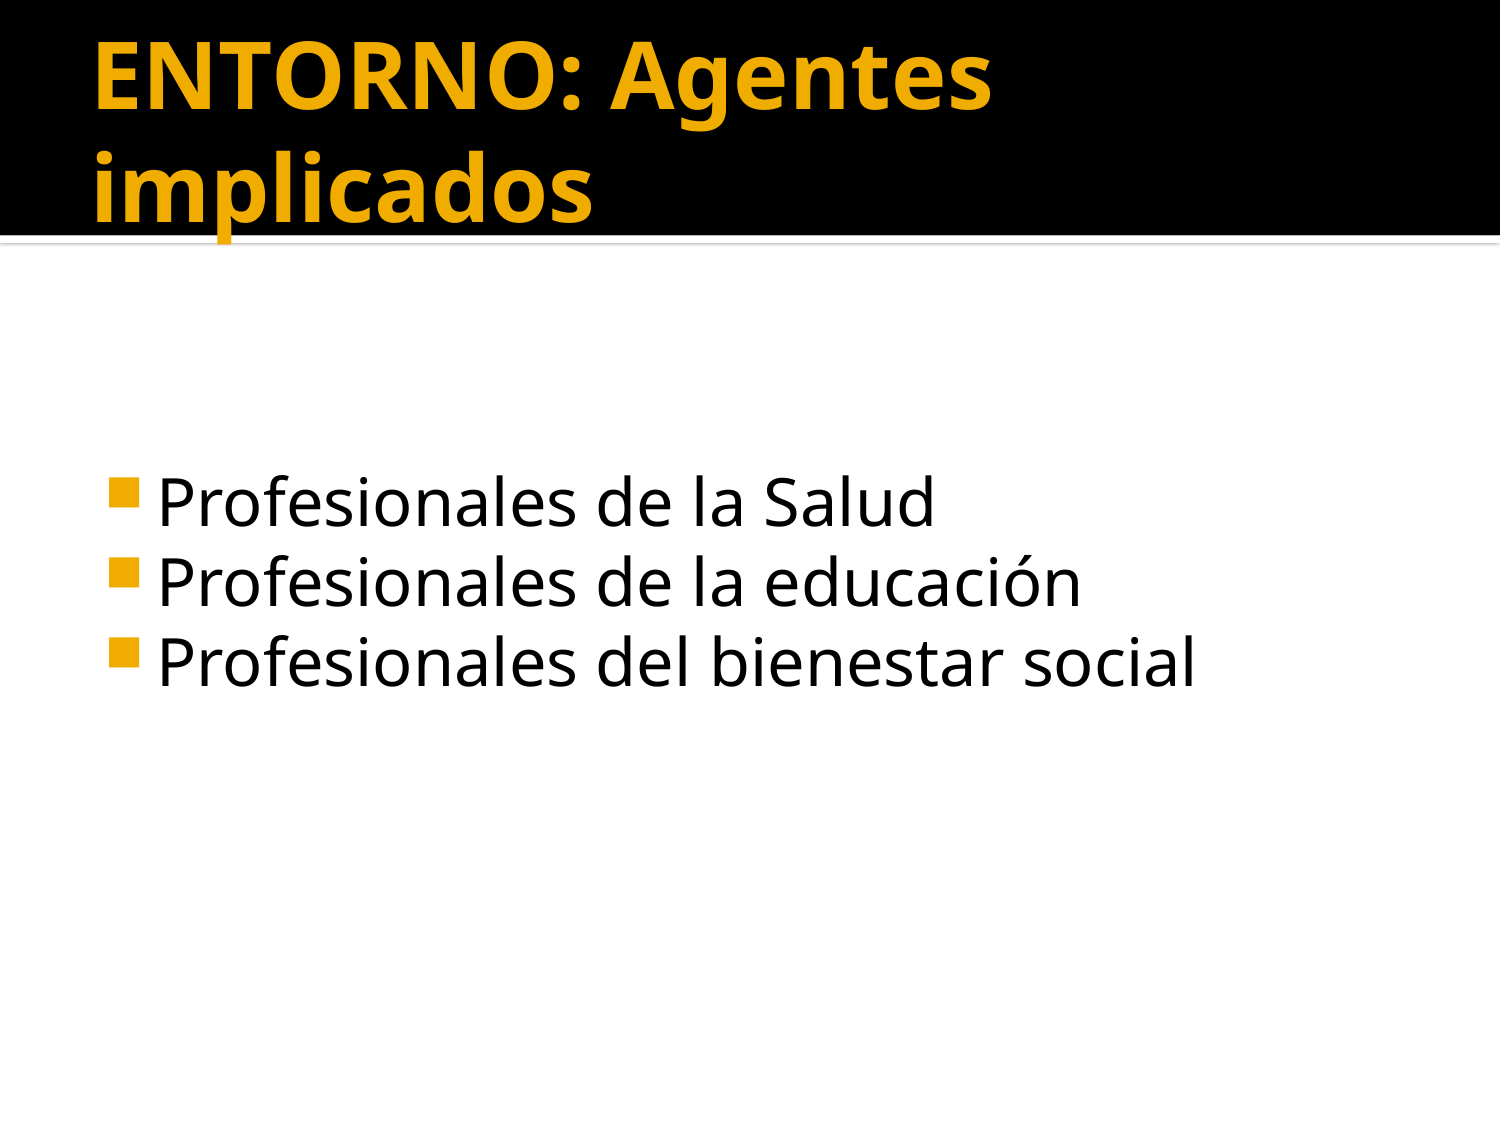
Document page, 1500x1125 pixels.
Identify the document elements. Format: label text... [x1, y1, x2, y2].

list Profesionales de la Salud Profesionales de la educación Profesionales del bienestar social [75, 444, 1425, 1005]
title ENTORNO: Agentes implicados [75, 25, 1425, 231]
